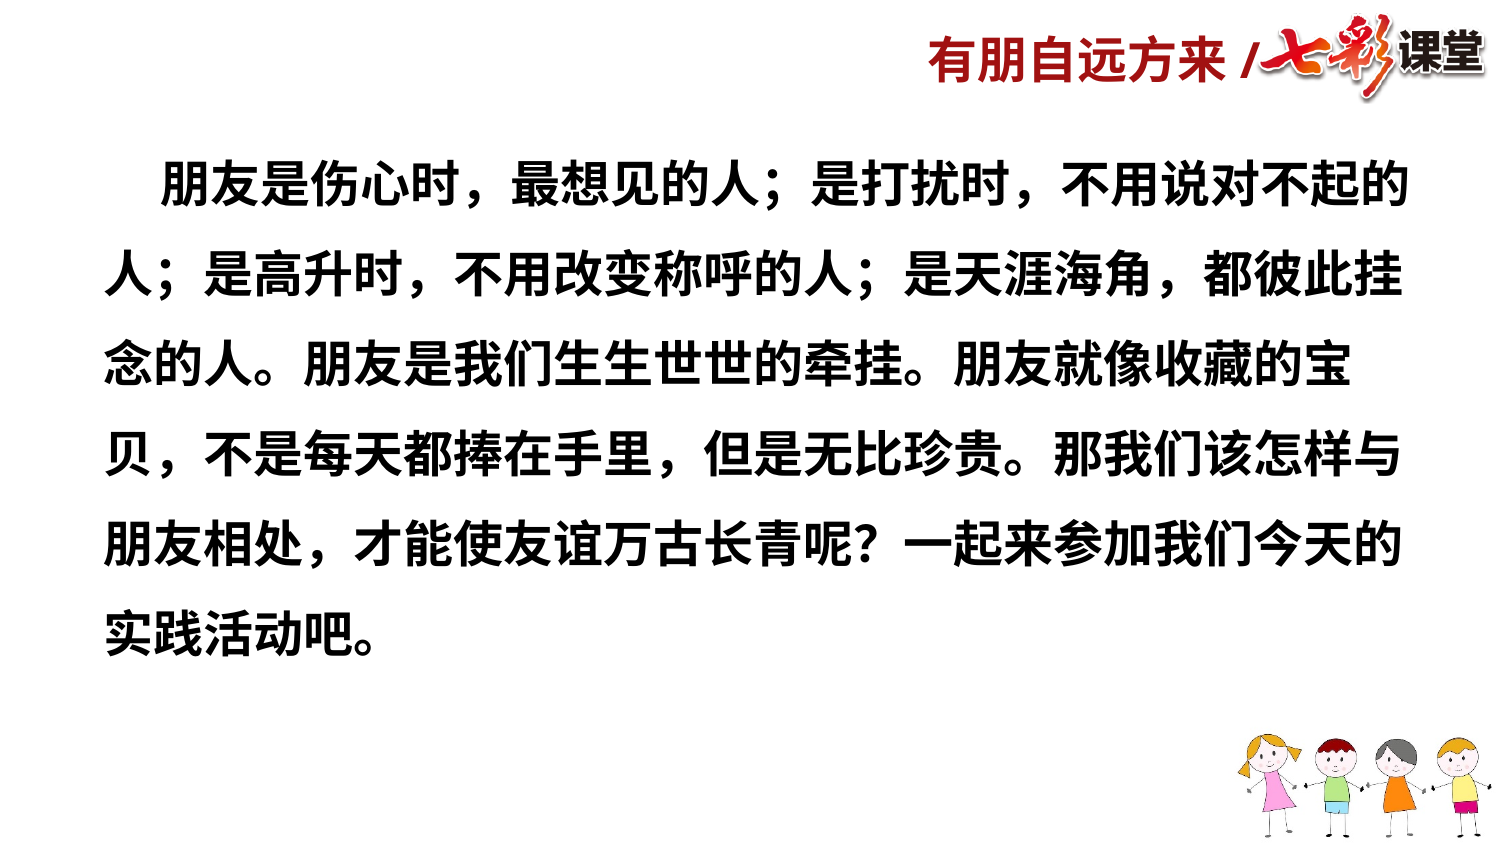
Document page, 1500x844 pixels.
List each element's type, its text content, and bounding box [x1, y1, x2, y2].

picture [1254, 8, 1491, 104]
text_box 朋友是伤心时，最想见的人；是打扰时，不用说对不起的人；是高升时，不用改变称呼的人；是天涯海角，都彼此挂念的人。朋友是我们生生世世的牵挂。朋友就像收藏的宝贝，不是每天都捧在手里，但是无比珍贵。那我们该怎样与朋友相处，才能使友谊万古长青呢？一起来参加我们今天的实践活动吧。 [88, 114, 1448, 670]
picture [1228, 683, 1500, 844]
